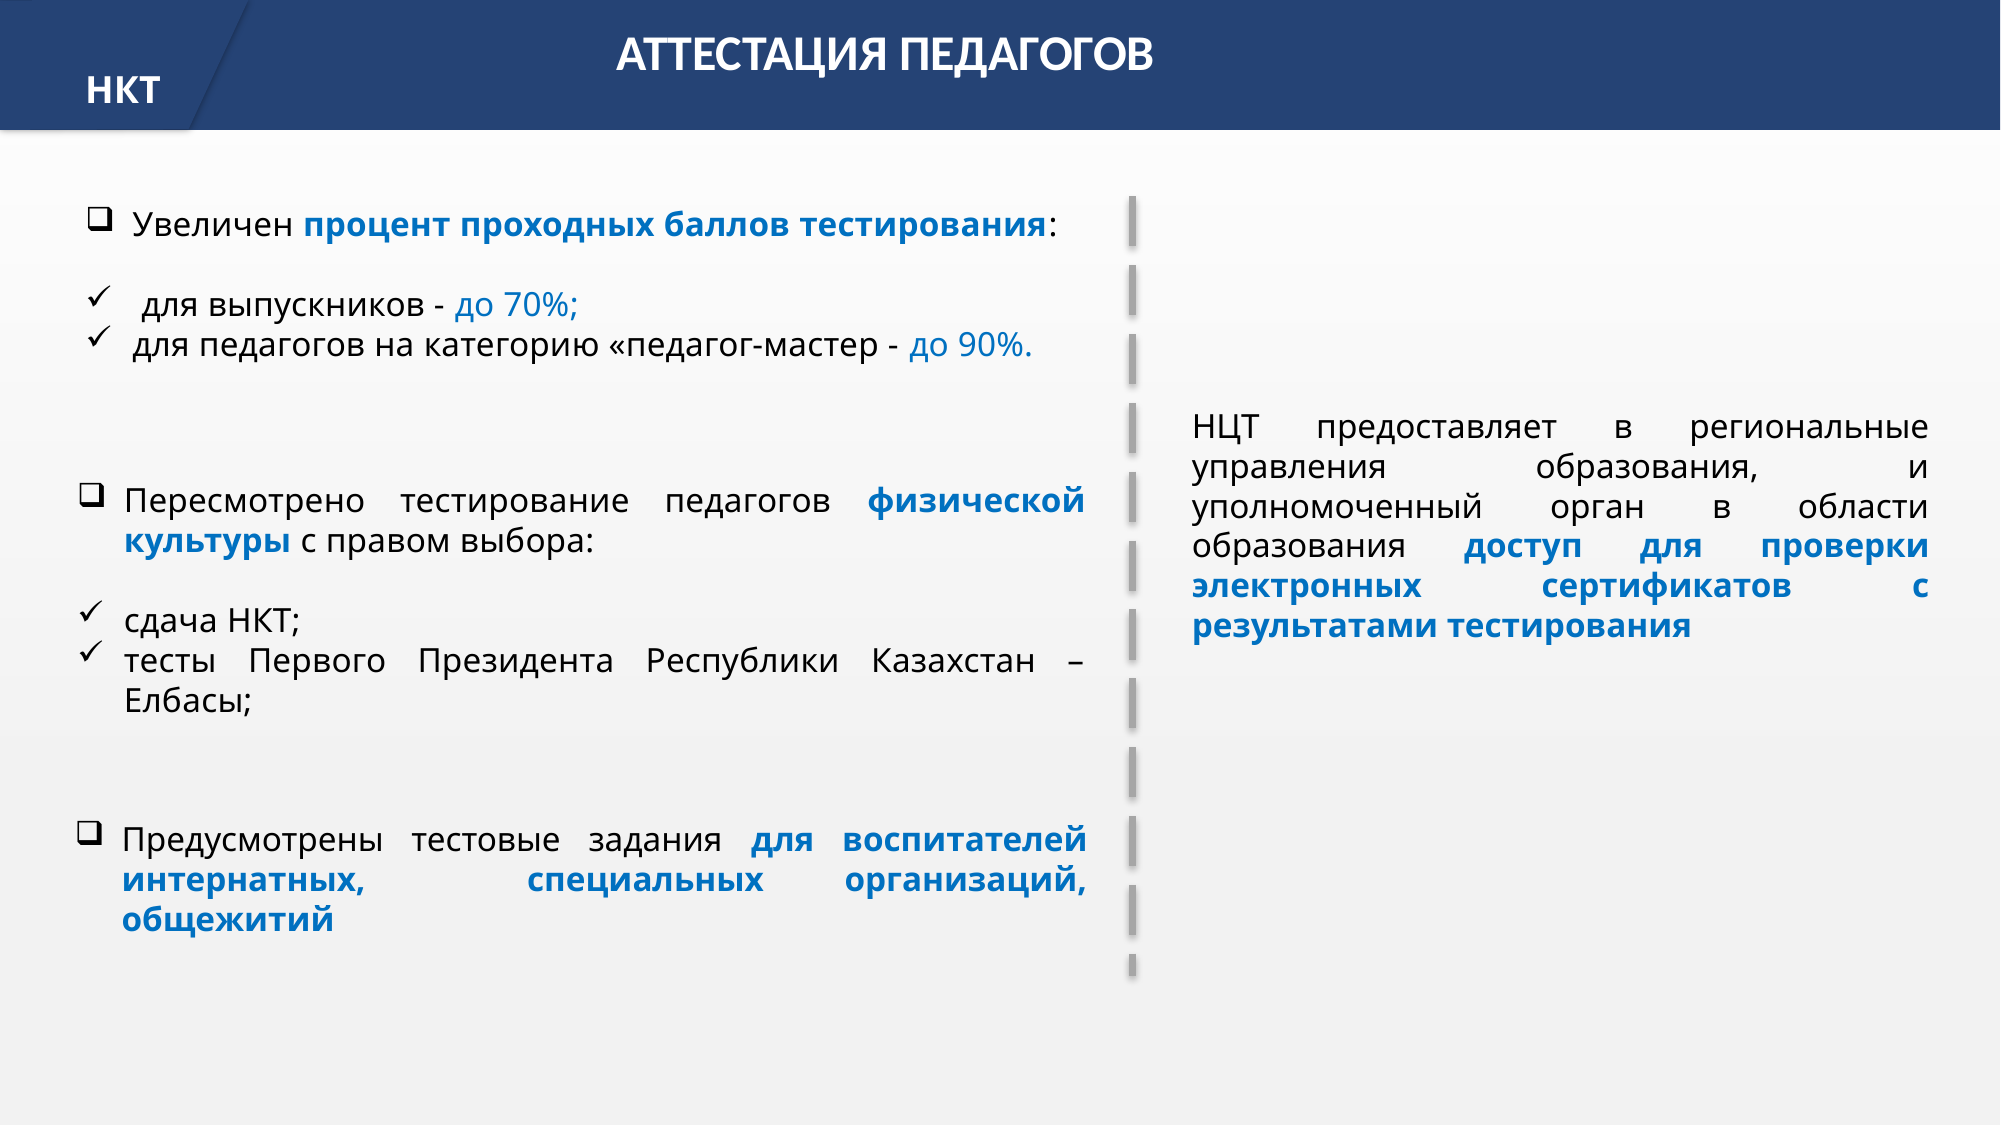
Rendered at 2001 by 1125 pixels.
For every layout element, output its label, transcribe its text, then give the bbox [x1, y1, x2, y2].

text_box НЦТ предоставляет в региональные управления образования, и уполномоченный орган в области образования доступ для проверки электронных сертификатов с результатами тестирования [1177, 397, 1945, 652]
text_box Предусмотрены тестовые задания для воспитателей интернатных, специальных организаций, общежитий [60, 810, 1103, 945]
text_box АТТЕСТАЦИЯ ПЕДАГОГОВ [601, 13, 1405, 88]
text_box НКТ [70, 58, 176, 119]
picture [0, 0, 2000, 1125]
text_box Увеличен процент проходных баллов тестирования: для выпускников - до 70%; для педагогов на категорию «педагог-мастер - до 90%. [70, 196, 1128, 371]
text_box Пересмотрено тестирование педагогов физической культуры с правом выбора: сдача НКТ; тесты Первого Президента Республики Казахстан – Елбасы; [62, 471, 1101, 767]
